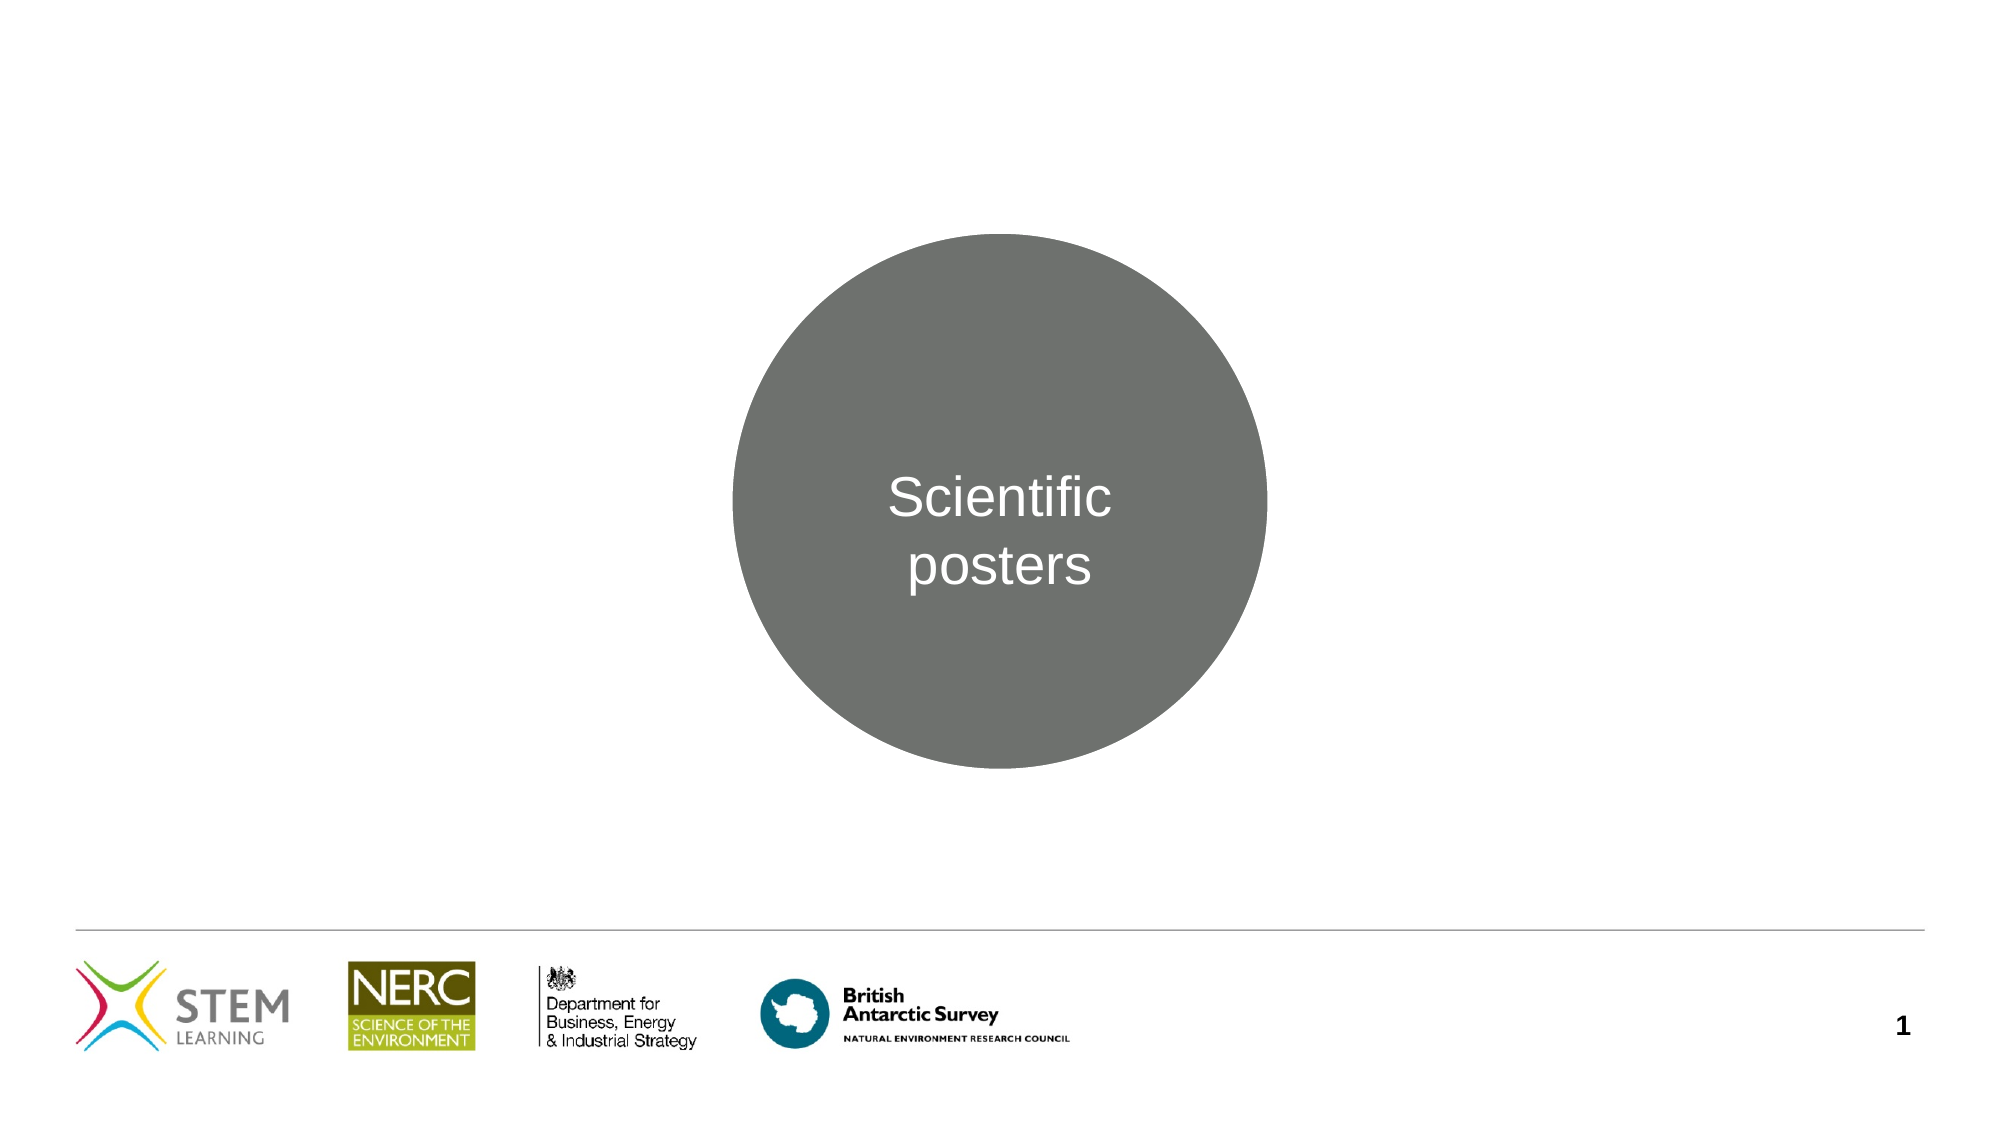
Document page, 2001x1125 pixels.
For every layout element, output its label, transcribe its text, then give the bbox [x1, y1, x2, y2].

text_box [728, 229, 1272, 773]
text_box Scientific posters [777, 453, 1223, 539]
picture [37, 873, 1965, 1105]
text_box 1 [1555, 999, 1926, 1045]
